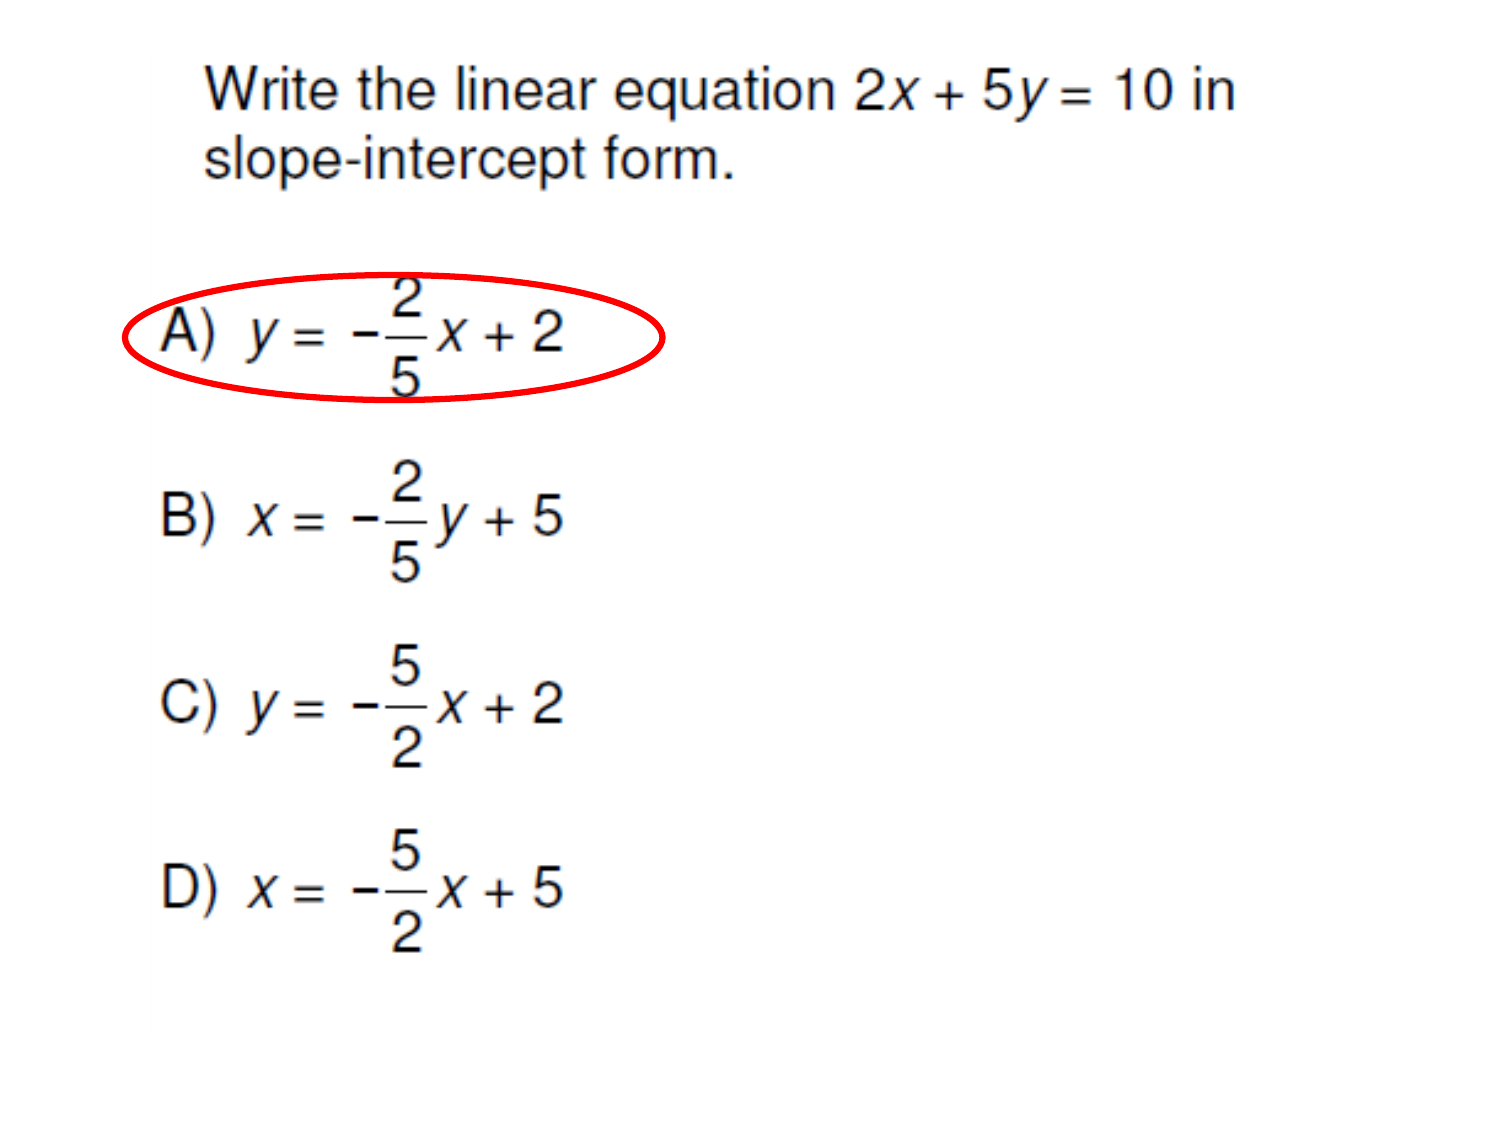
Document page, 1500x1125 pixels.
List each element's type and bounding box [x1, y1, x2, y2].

text_box [122, 311, 144, 364]
picture [149, 49, 1326, 1034]
